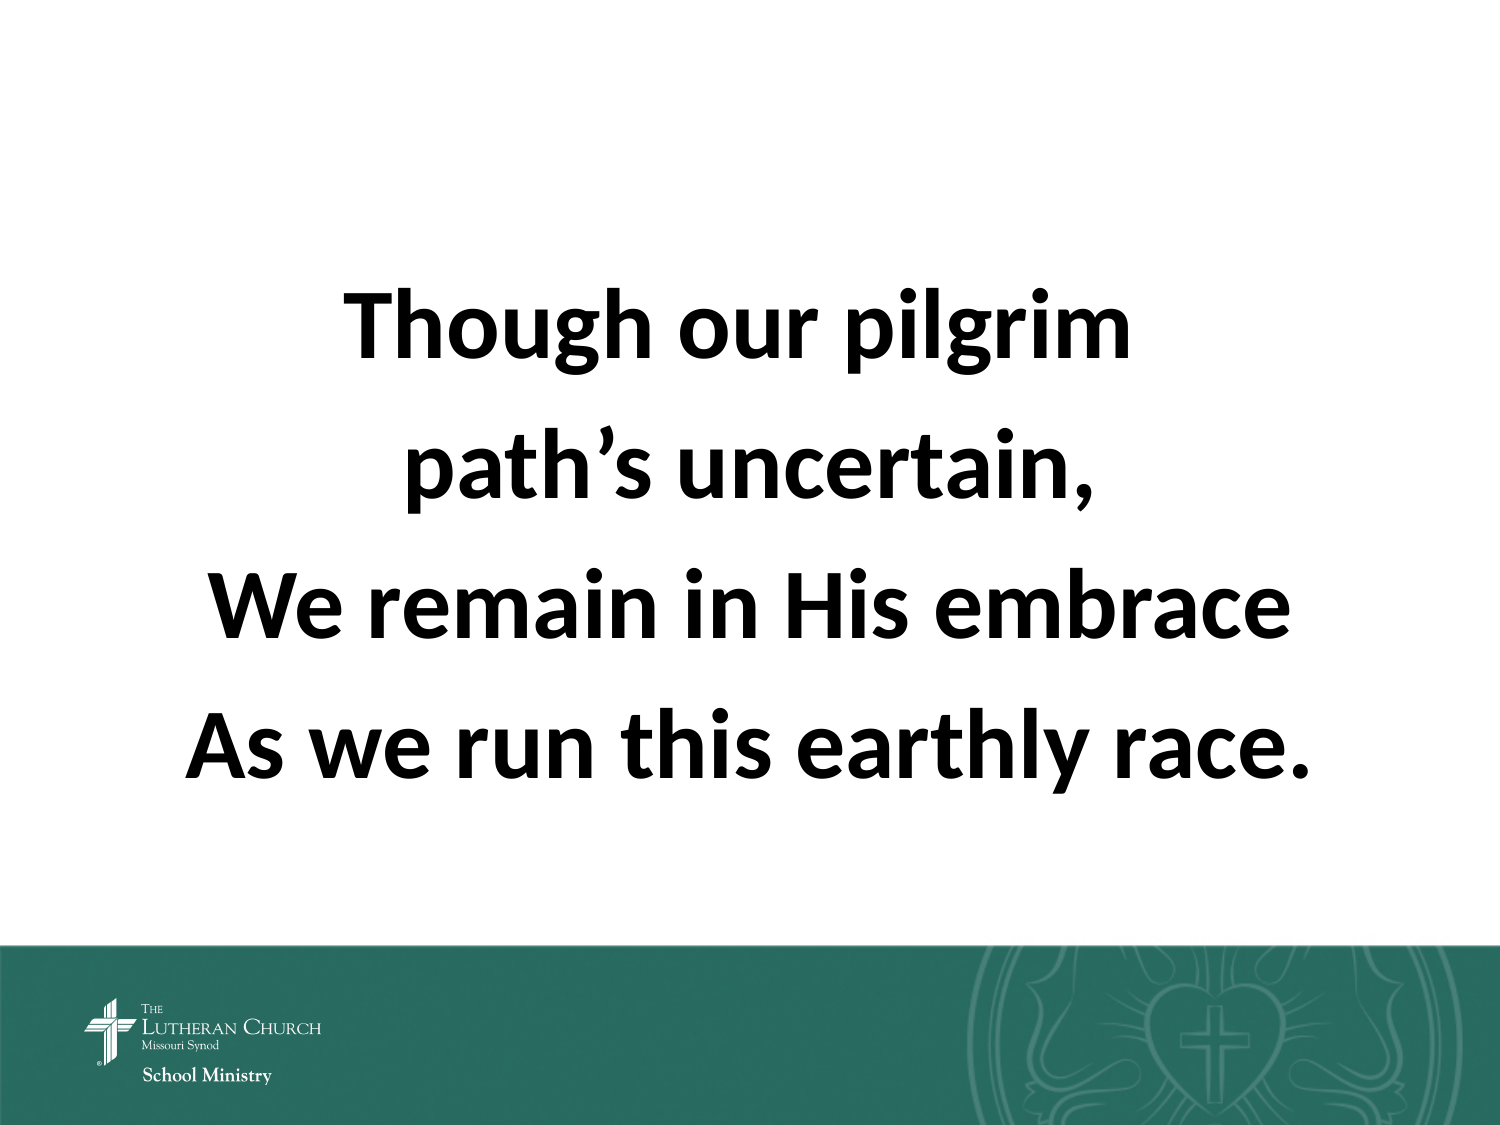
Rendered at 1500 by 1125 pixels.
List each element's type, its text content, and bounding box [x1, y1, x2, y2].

picture [0, 0, 1500, 1125]
list Though our pilgrim path’s uncertain, We remain in His embrace As we run this earthly race. [73, 111, 1428, 975]
